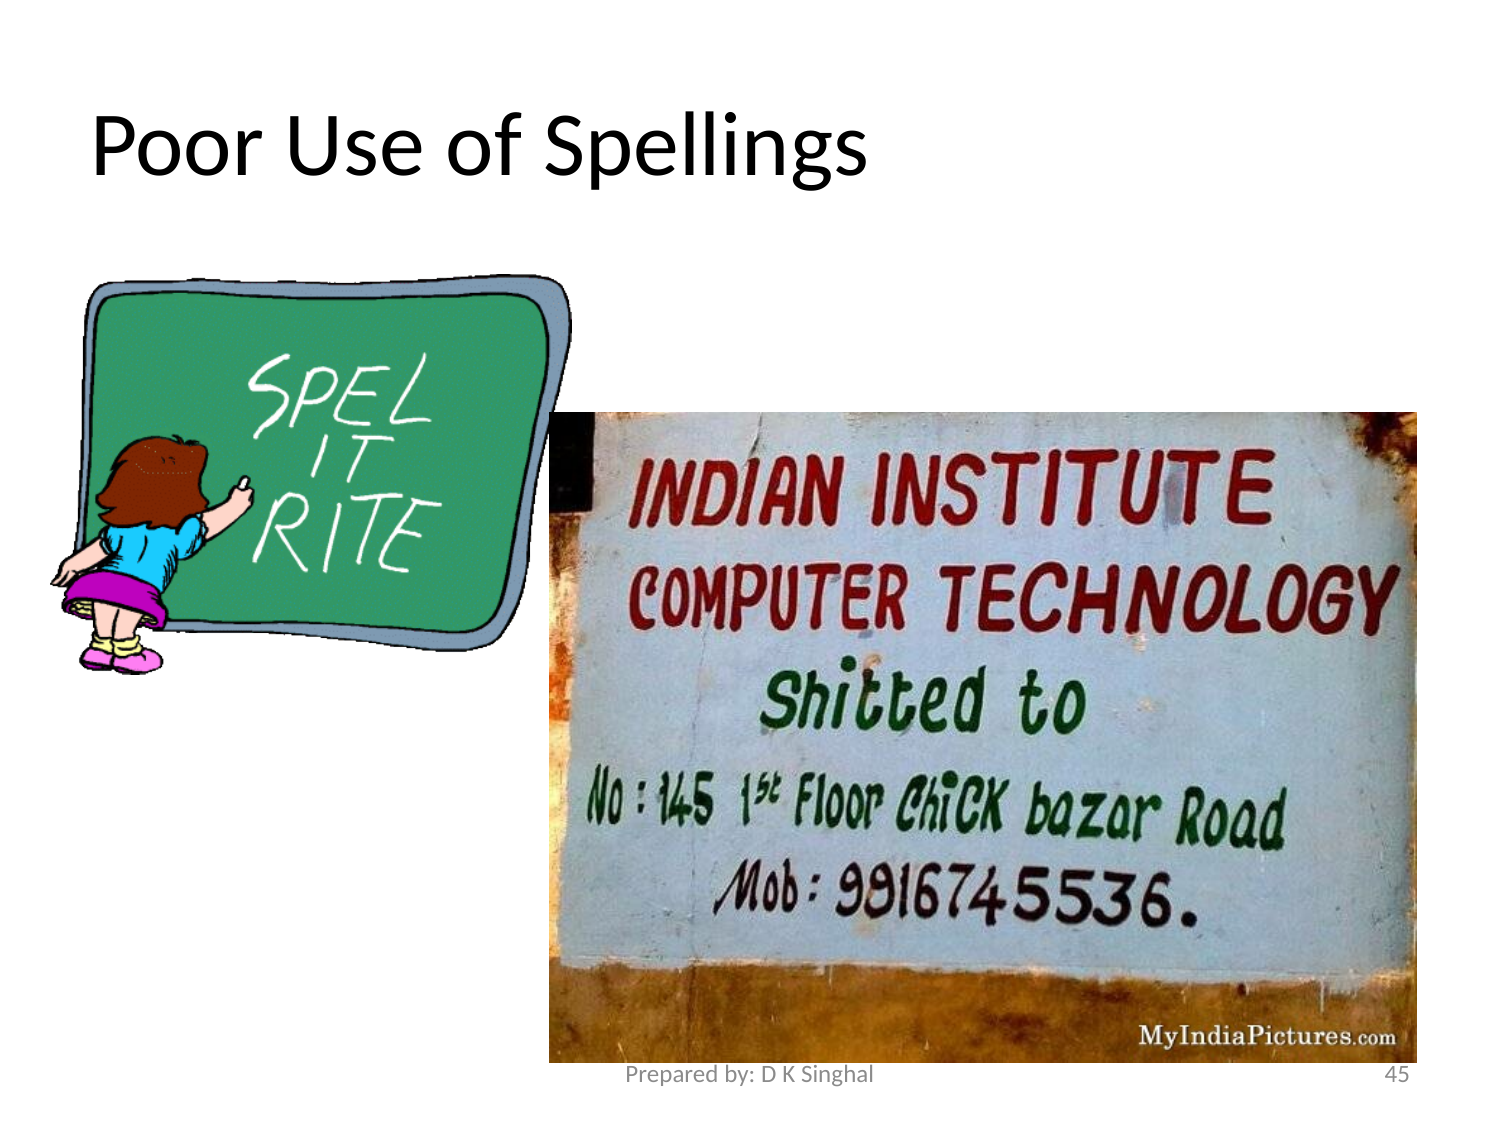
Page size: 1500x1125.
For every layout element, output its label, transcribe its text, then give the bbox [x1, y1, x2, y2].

slide_number 45 [1074, 1042, 1425, 1103]
title Poor Use of Spellings [75, 45, 1425, 233]
footer Prepared by: D K Singhal [512, 1042, 988, 1103]
picture [549, 412, 1417, 1063]
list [49, 274, 572, 676]
